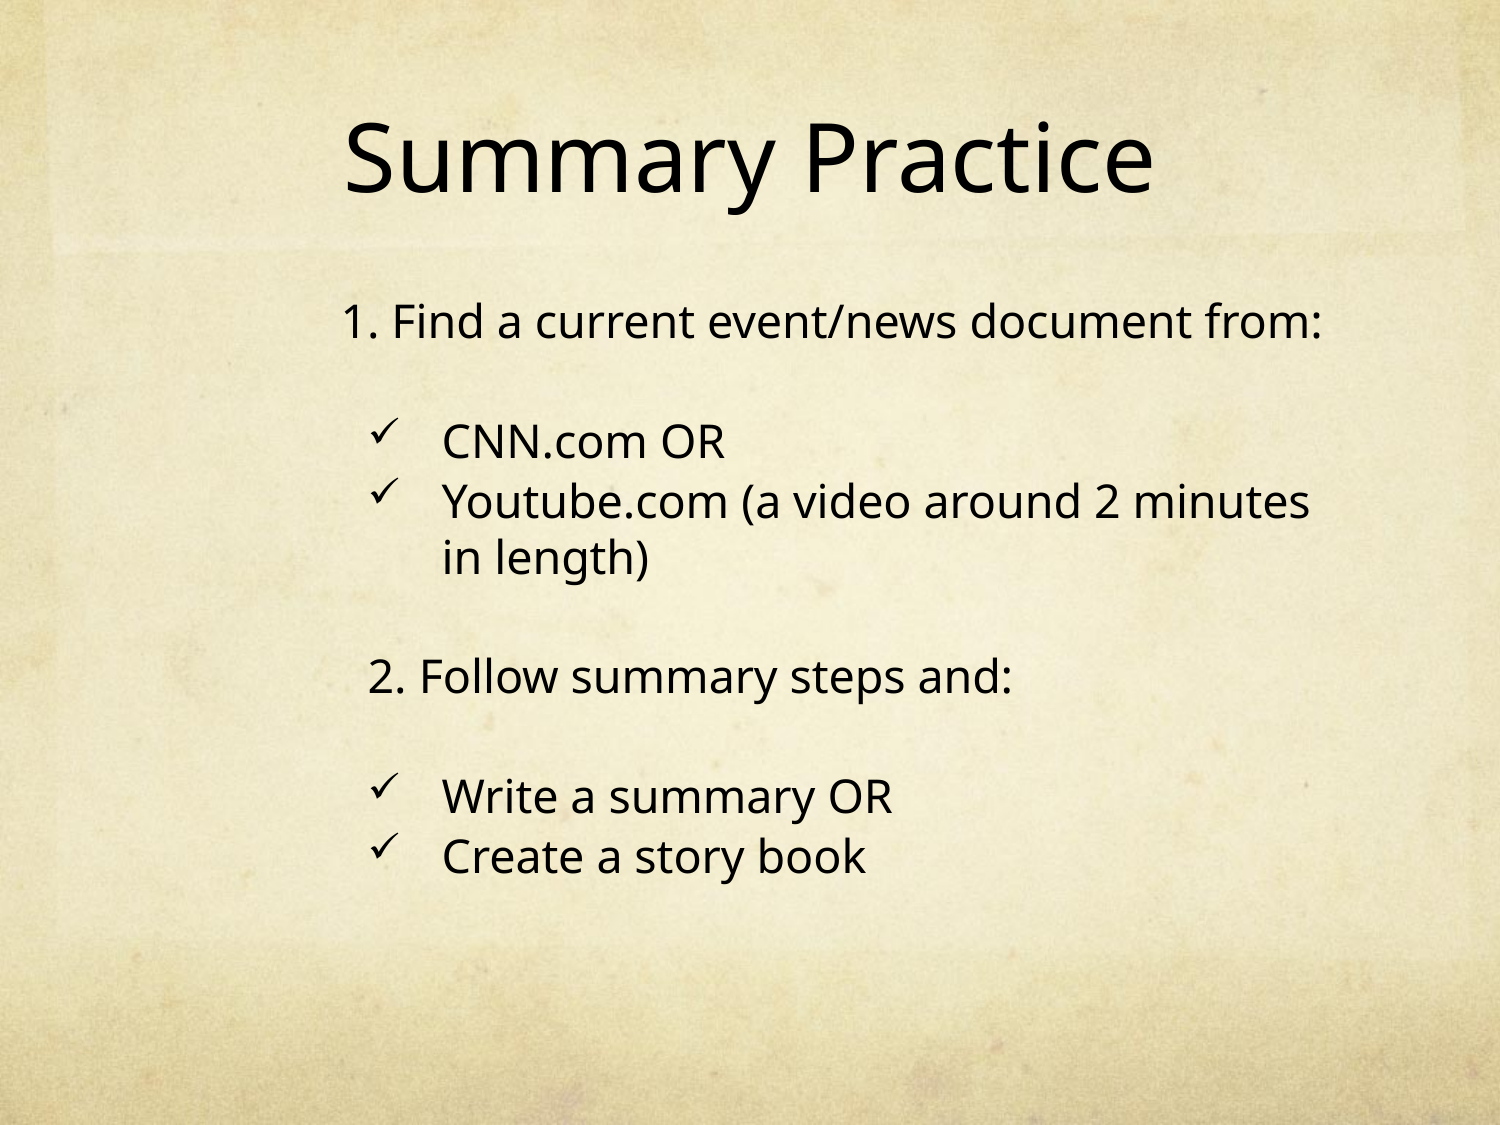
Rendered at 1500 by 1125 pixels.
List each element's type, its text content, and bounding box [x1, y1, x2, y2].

title Summary Practice [150, 82, 1350, 225]
list 1. Find a current event/news document from: CNN.com OR Youtube.com (a video around 2 minutes in length) 2. Follow summary steps and: Write a summary OR Create a story book [150, 284, 1350, 950]
picture [0, 0, 1500, 1125]
